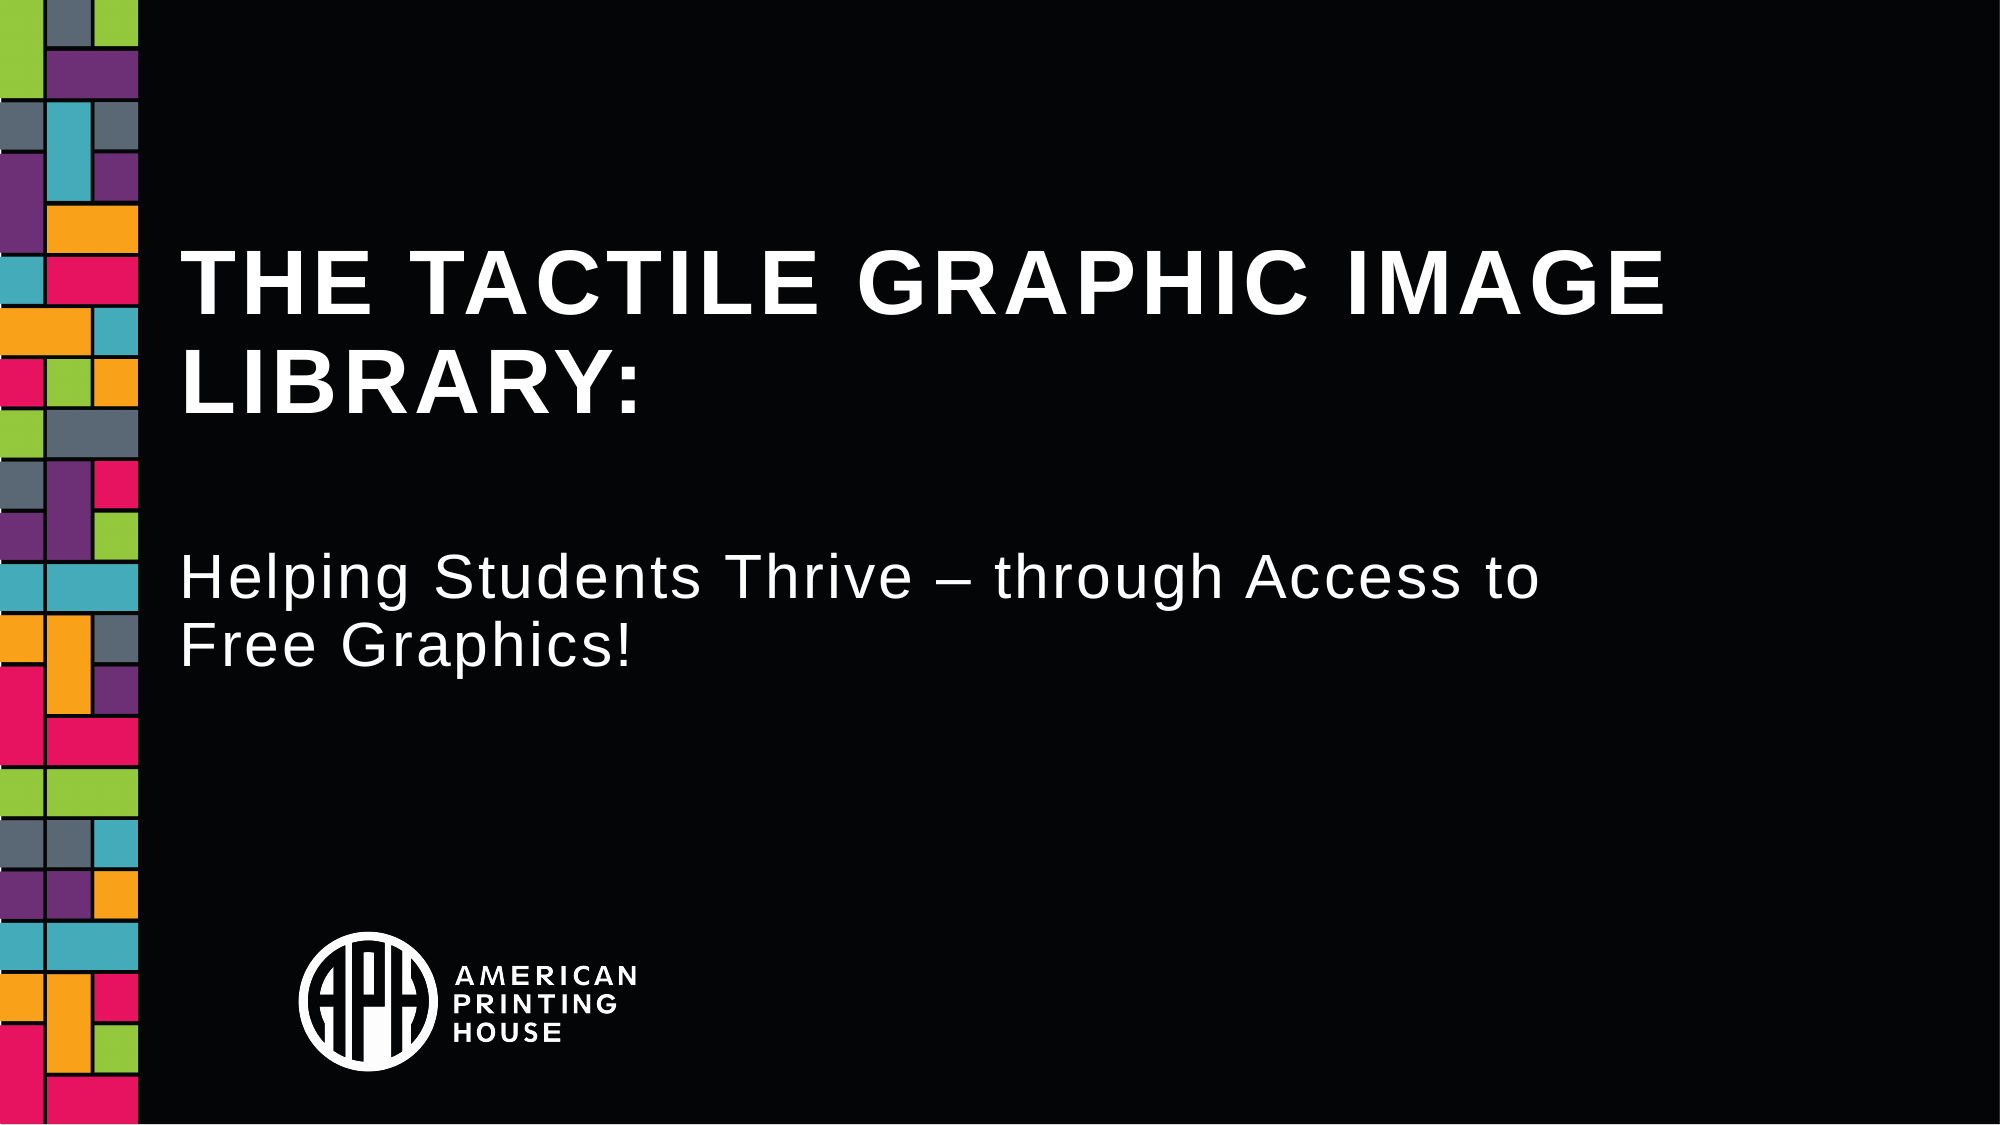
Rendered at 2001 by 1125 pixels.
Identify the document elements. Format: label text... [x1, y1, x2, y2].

picture [0, 0, 2001, 1125]
title The Tactile Graphic Image Library: [164, 227, 1970, 336]
subtitle Helping Students Thrive – through Access to Free Graphics! [164, 537, 1610, 588]
